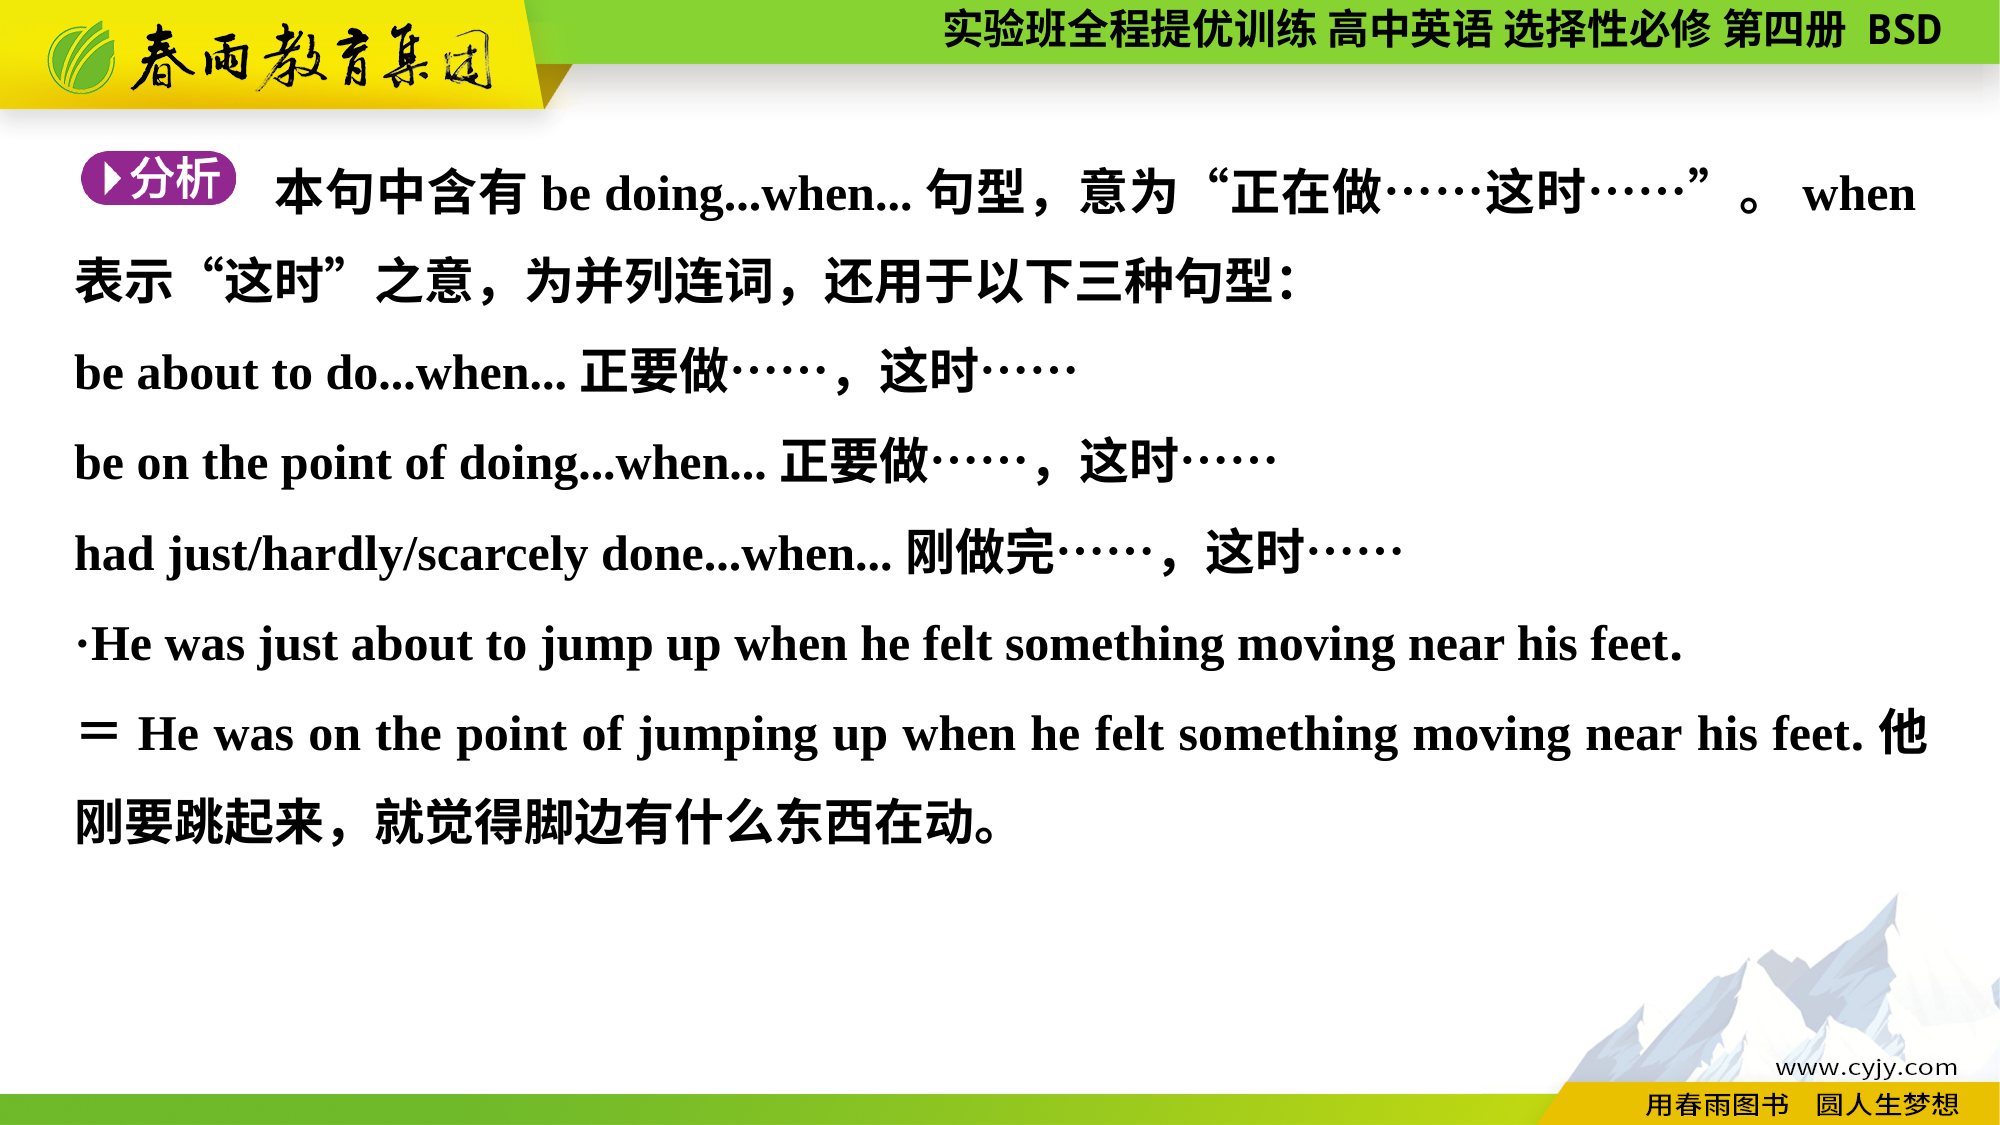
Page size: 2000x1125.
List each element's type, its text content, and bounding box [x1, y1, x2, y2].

list 本句中含有be doing...when...句型，意为“正在做……这时……”。when表示“这时”之意，为并列连词，还用于以下三种句型： be about to do...when...正要做……，这时…… be on the point of doing...when...正要做……，这时…… had just/hardly/scarcely done...when...刚做完……，这时…… ·He was just about to jump up when he felt something moving near his feet. ＝He was on the point of jumping up when he felt something moving near his feet.他刚要跳起来，就觉得脚边有什么东西在动。 [59, 122, 1944, 854]
picture [0, 0, 2000, 1125]
